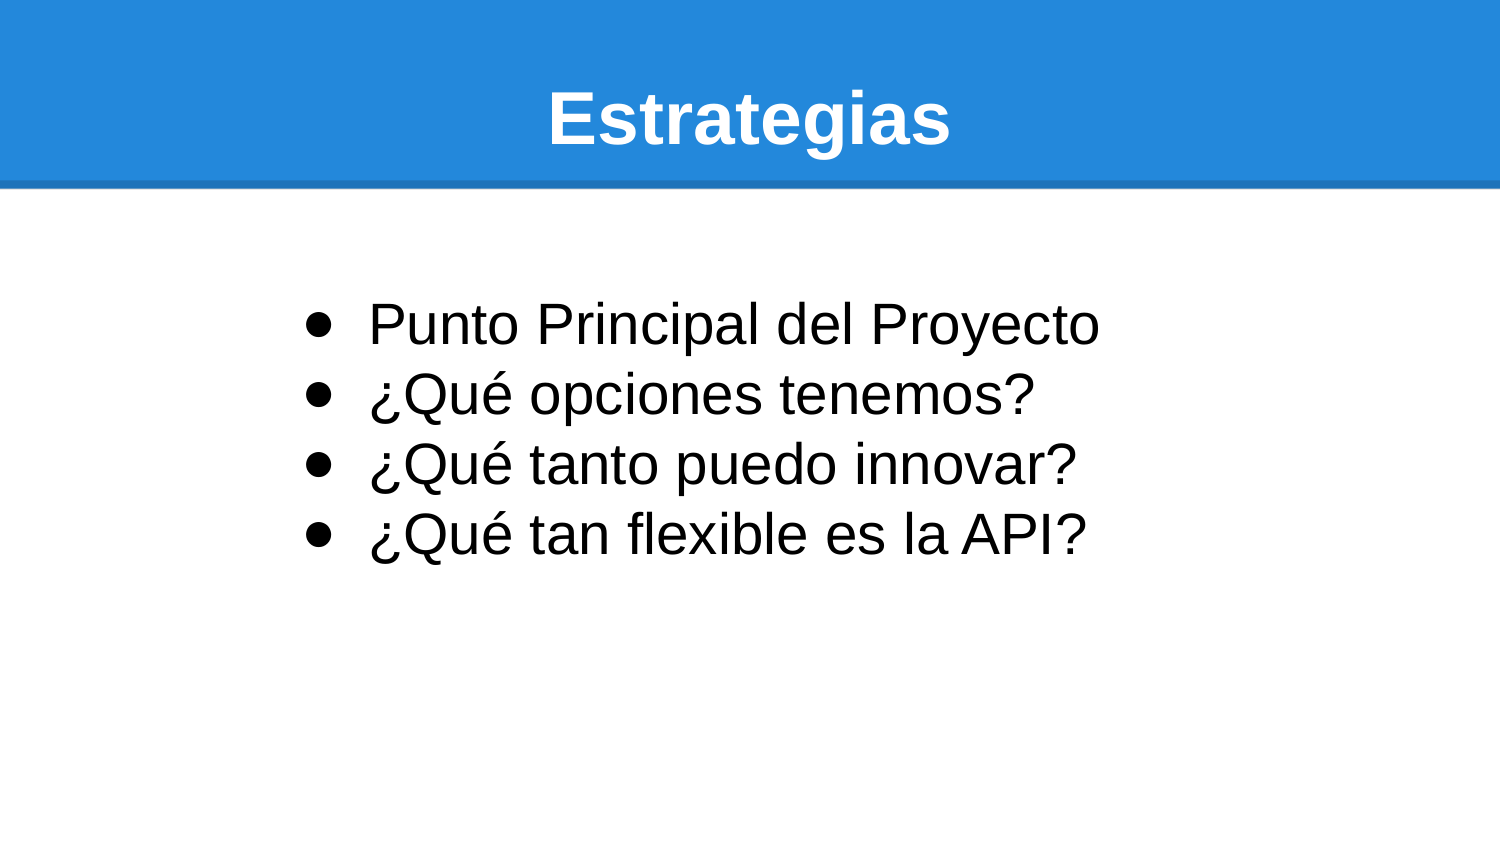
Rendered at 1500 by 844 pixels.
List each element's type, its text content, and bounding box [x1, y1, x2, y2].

list Punto Principal del Proyecto ¿Qué opciones tenemos? ¿Qué tanto puedo innovar? ¿Qué tan flexible es la API? [278, 271, 1333, 676]
title Estrategias [75, 33, 1425, 175]
